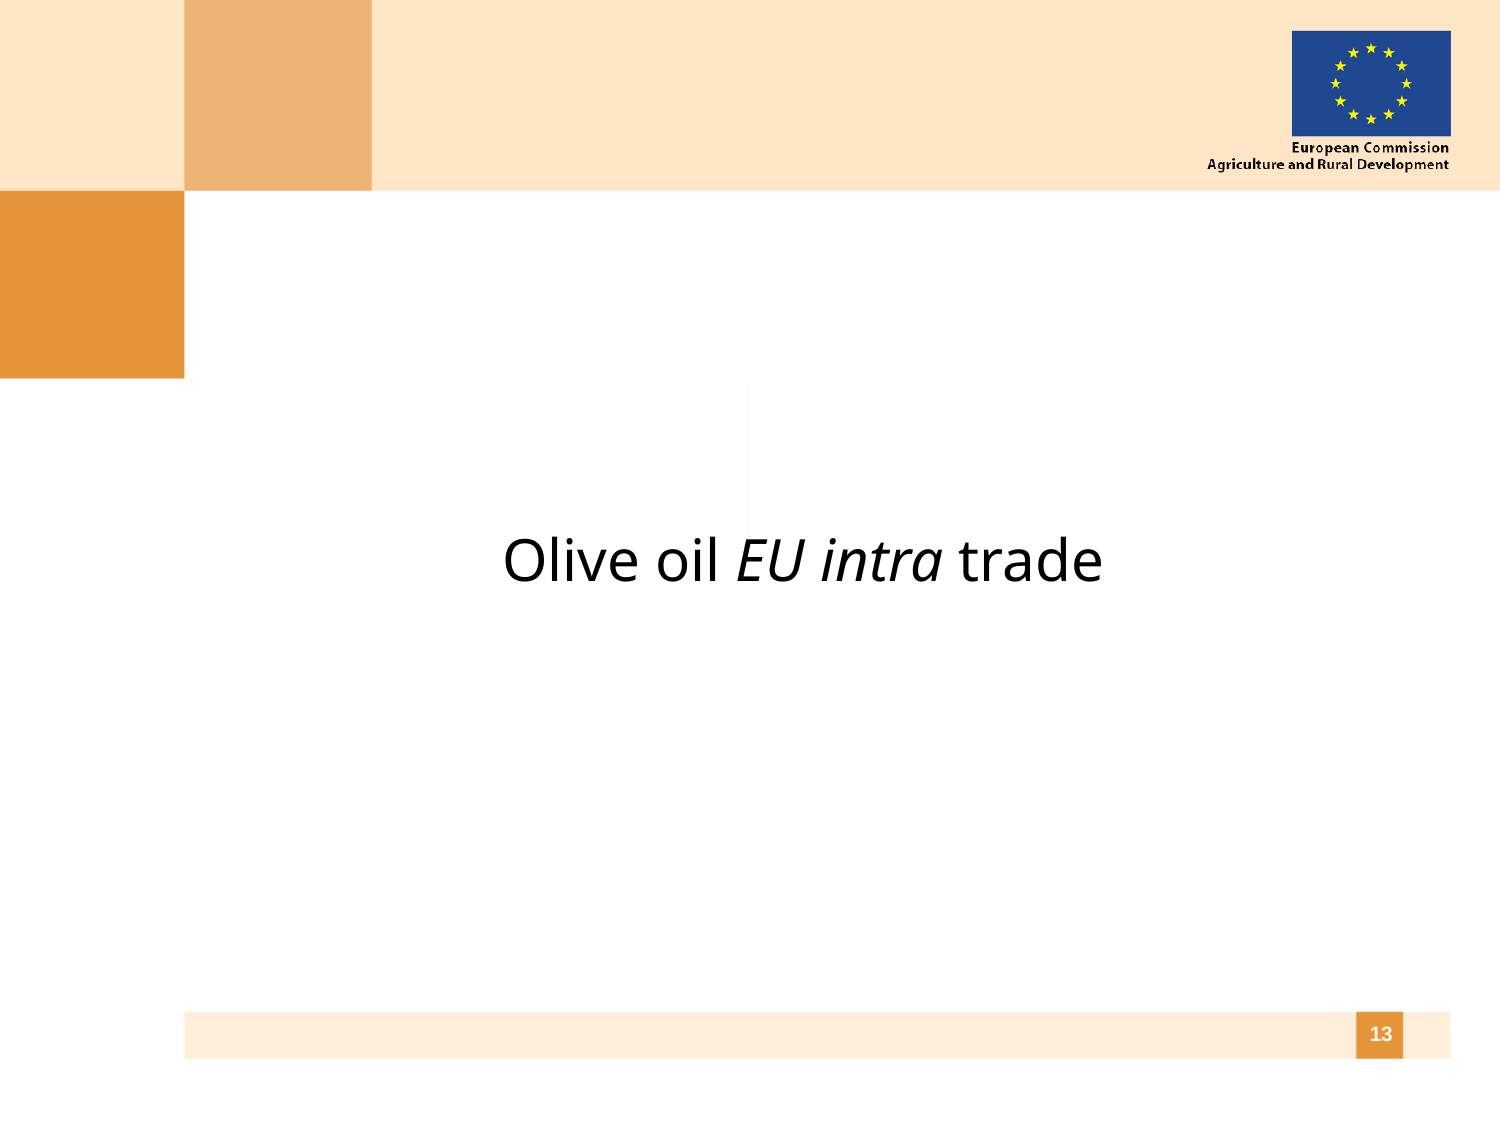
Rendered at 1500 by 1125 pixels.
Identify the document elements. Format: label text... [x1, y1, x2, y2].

slide_number 13 [1340, 1013, 1423, 1061]
text_box Olive oil EU intra trade [253, 515, 1353, 600]
picture [0, 0, 1500, 1125]
